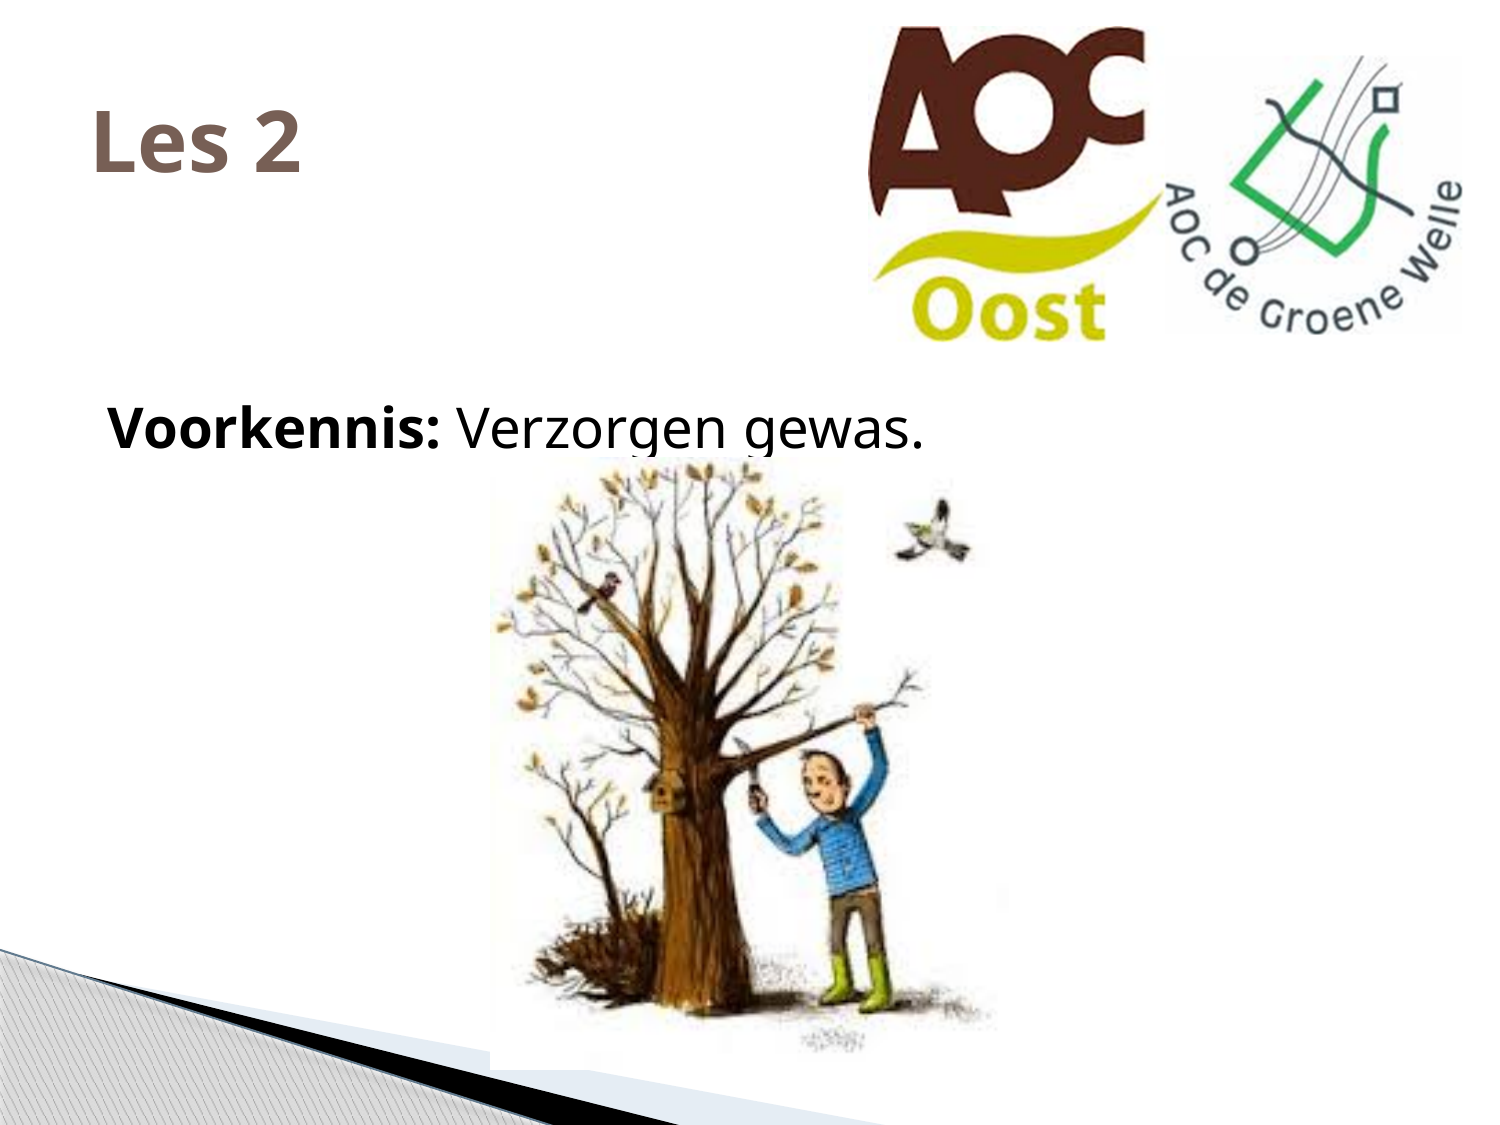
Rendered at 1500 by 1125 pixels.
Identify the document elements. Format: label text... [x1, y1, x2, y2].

title Les 2 [75, 45, 862, 233]
picture [489, 457, 1009, 1071]
picture [867, 26, 1473, 365]
list Voorkennis: Verzorgen gewas. [75, 385, 1425, 986]
